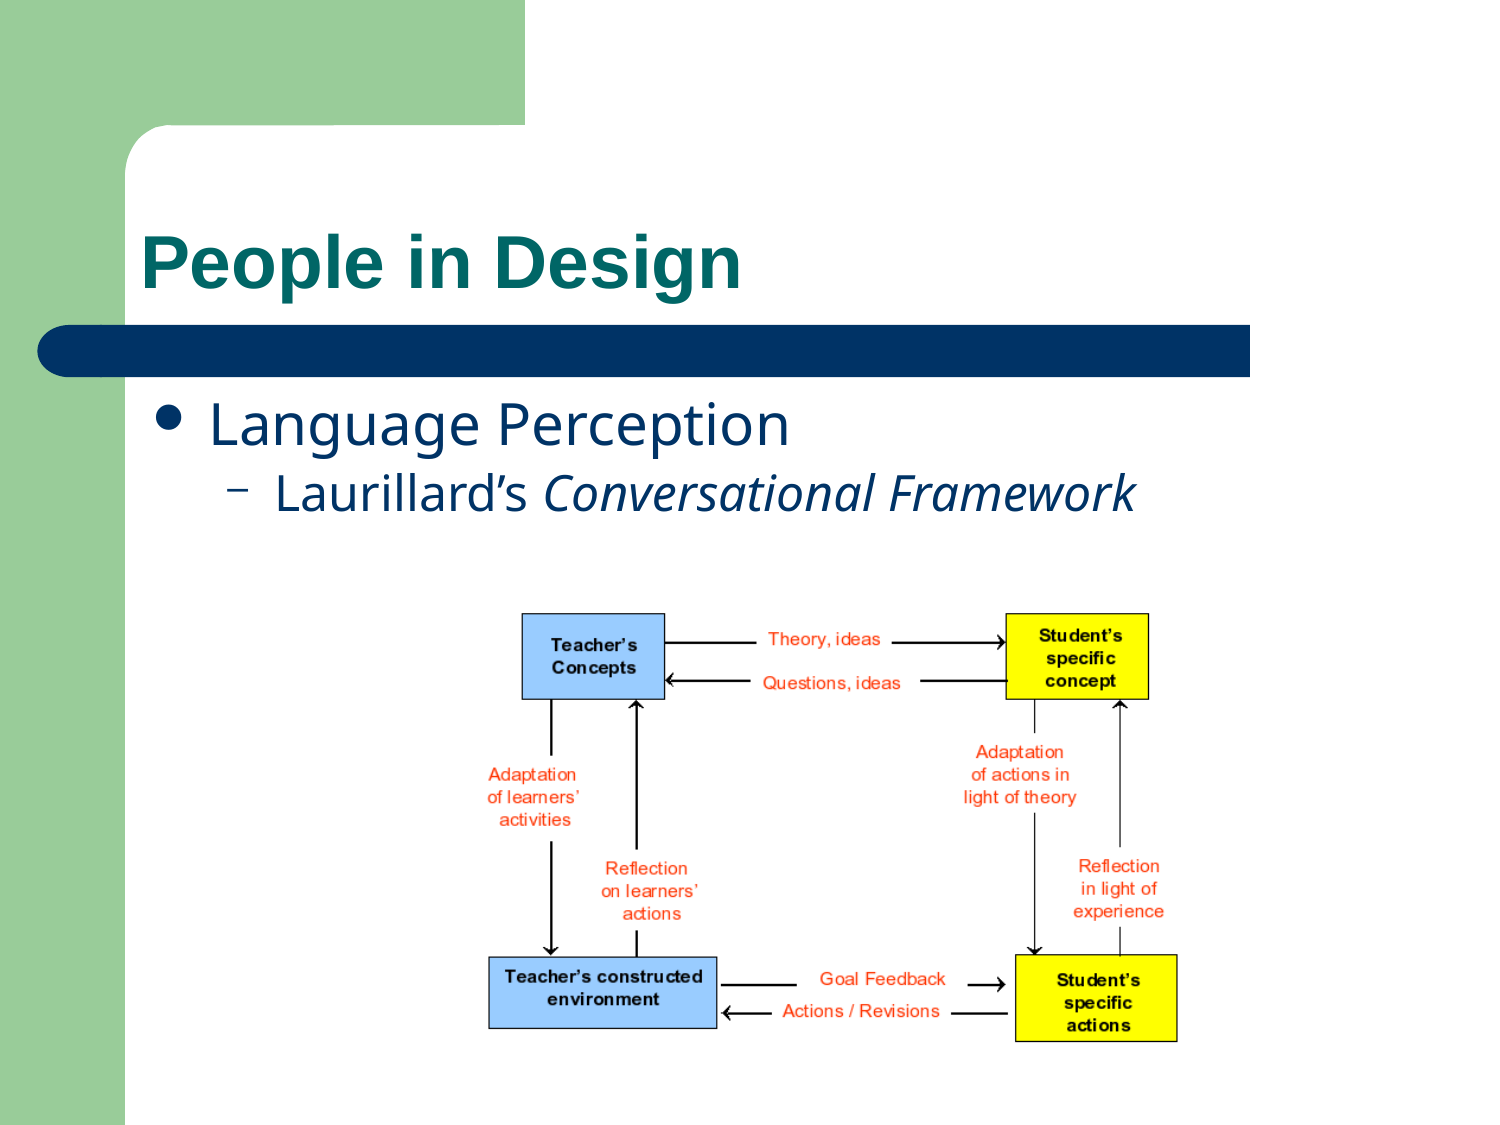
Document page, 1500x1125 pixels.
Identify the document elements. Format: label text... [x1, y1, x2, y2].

list Language Perception Laurillard’s Conversational Framework [137, 387, 1400, 999]
title People in Design [124, 124, 1426, 313]
picture [466, 593, 1200, 1060]
